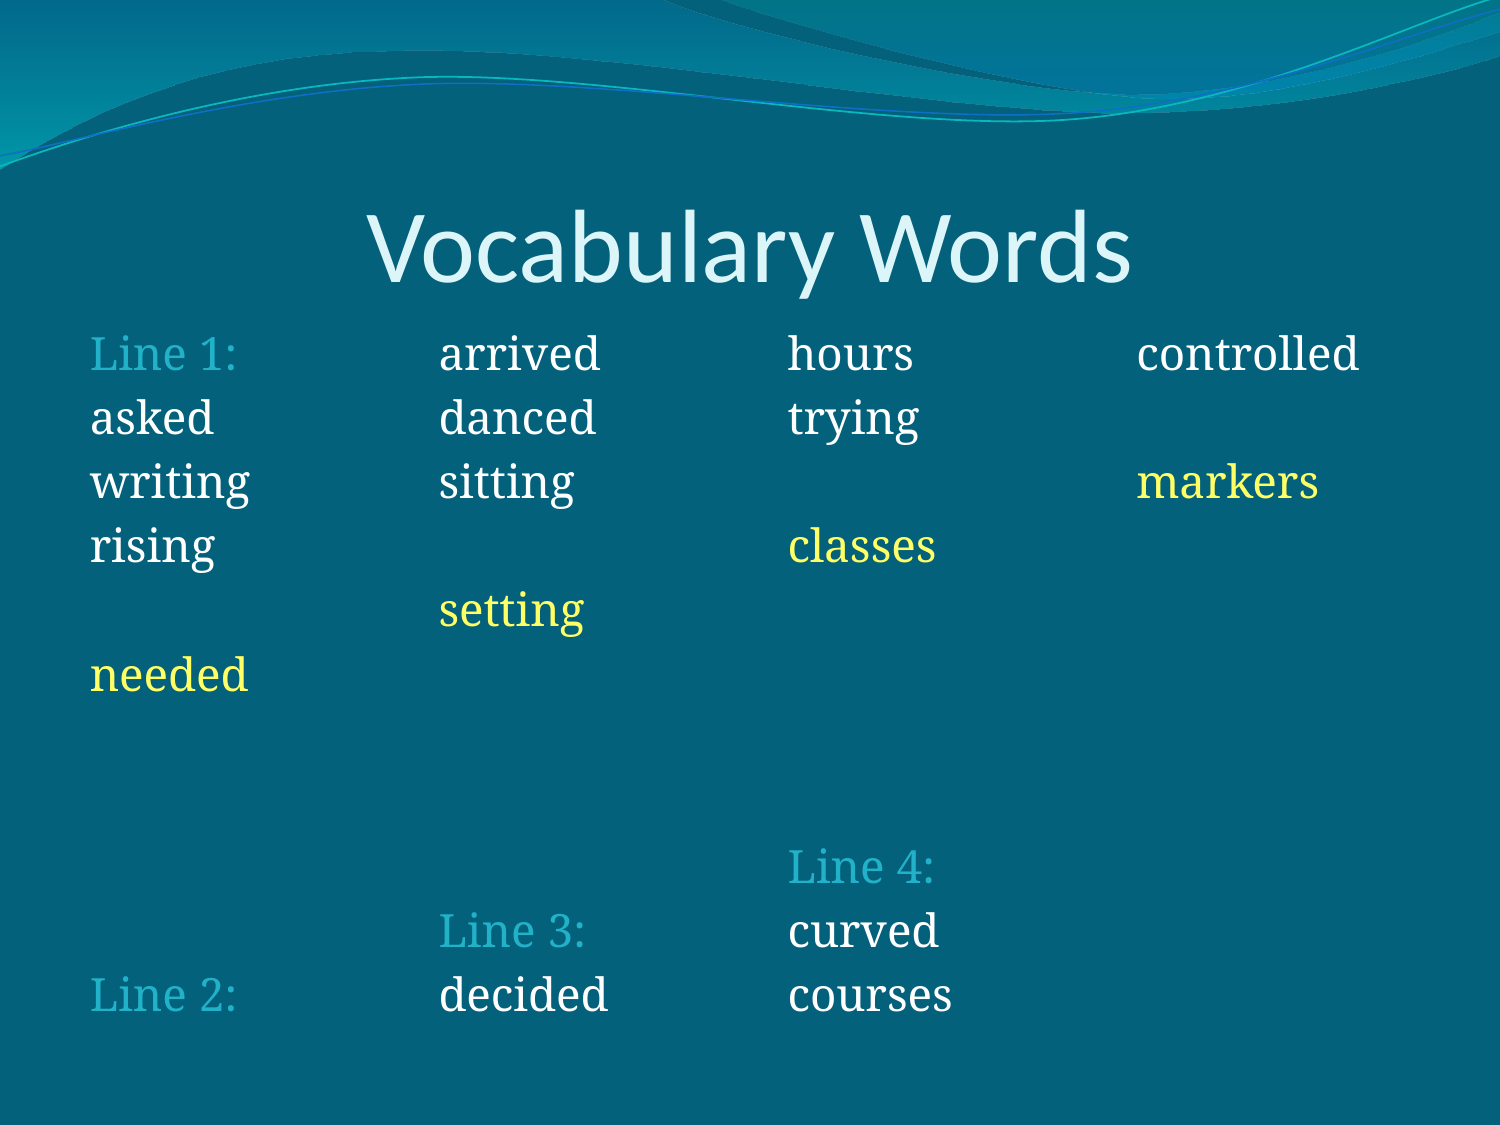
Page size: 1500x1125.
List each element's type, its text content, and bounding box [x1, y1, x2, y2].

list Line 1: asked writing rising needed Line 2: arrived danced sitting setting Line 3: decided hours trying classes Line 4: curved courses controlled markers [75, 317, 1425, 1038]
title Vocabulary Words [75, 115, 1425, 303]
